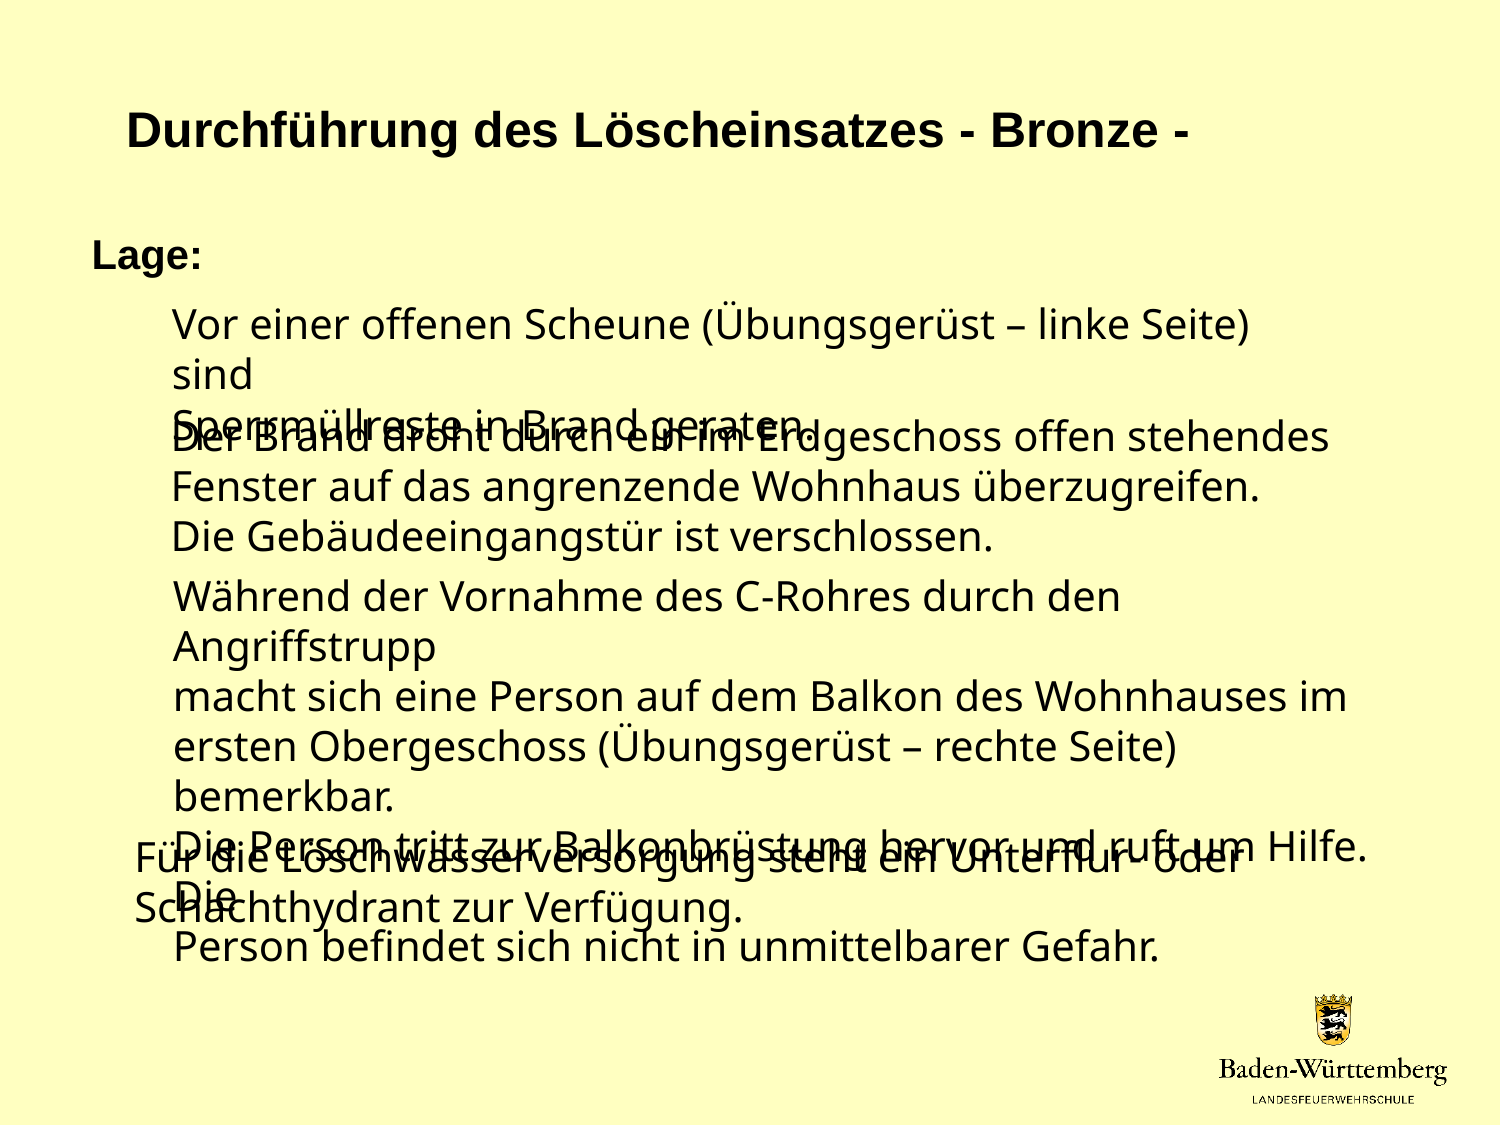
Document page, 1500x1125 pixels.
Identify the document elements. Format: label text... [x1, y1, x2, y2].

text_box Während der Vornahme des C-Rohres durch den Angriffstrupp macht sich eine Person auf dem Balkon des Wohnhauses im ersten Obergeschoss (Übungsgerüst – rechte Seite) bemerkbar. Die Person tritt zur Balkonbrüstung hervor und ruft um Hilfe. Die Person befindet sich nicht in unmittelbarer Gefahr. [158, 562, 1387, 978]
text_box Für die Löschwasserversorgung steht ein Unterflur- oder Schachthydrant zur Verfügung. [119, 823, 1271, 939]
text_box Der Brand droht durch ein im Erdgeschoss offen stehendes Fenster auf das angrenzende Wohnhaus überzugreifen. Die Gebäudeeingangstür ist verschlossen. [155, 402, 1432, 567]
text_box Durchführung des Löscheinsatzes - Bronze - [112, 90, 1376, 165]
text_box Lage: [76, 220, 884, 285]
text_box Vor einer offenen Scheune (Übungsgerüst – linke Seite) sind Sperrmüllreste in Brand geraten. [157, 290, 1339, 402]
picture [1219, 992, 1447, 1106]
